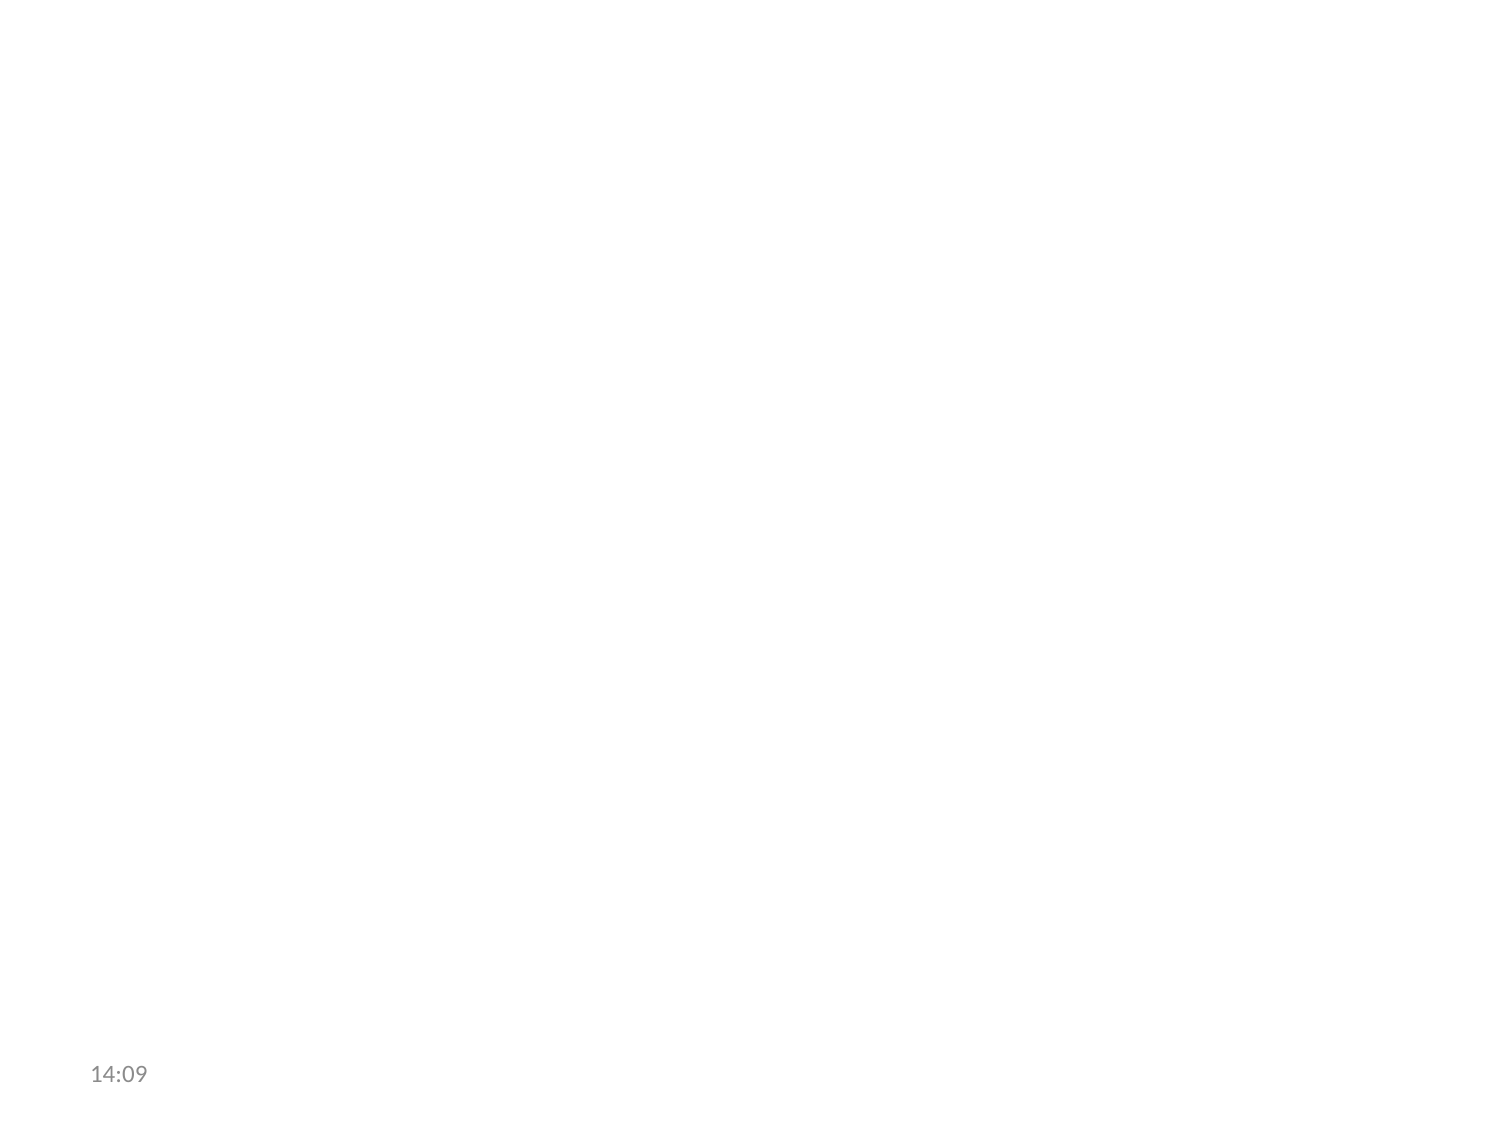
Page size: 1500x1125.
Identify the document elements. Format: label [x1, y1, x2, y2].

slide_number [75, 1042, 425, 1103]
